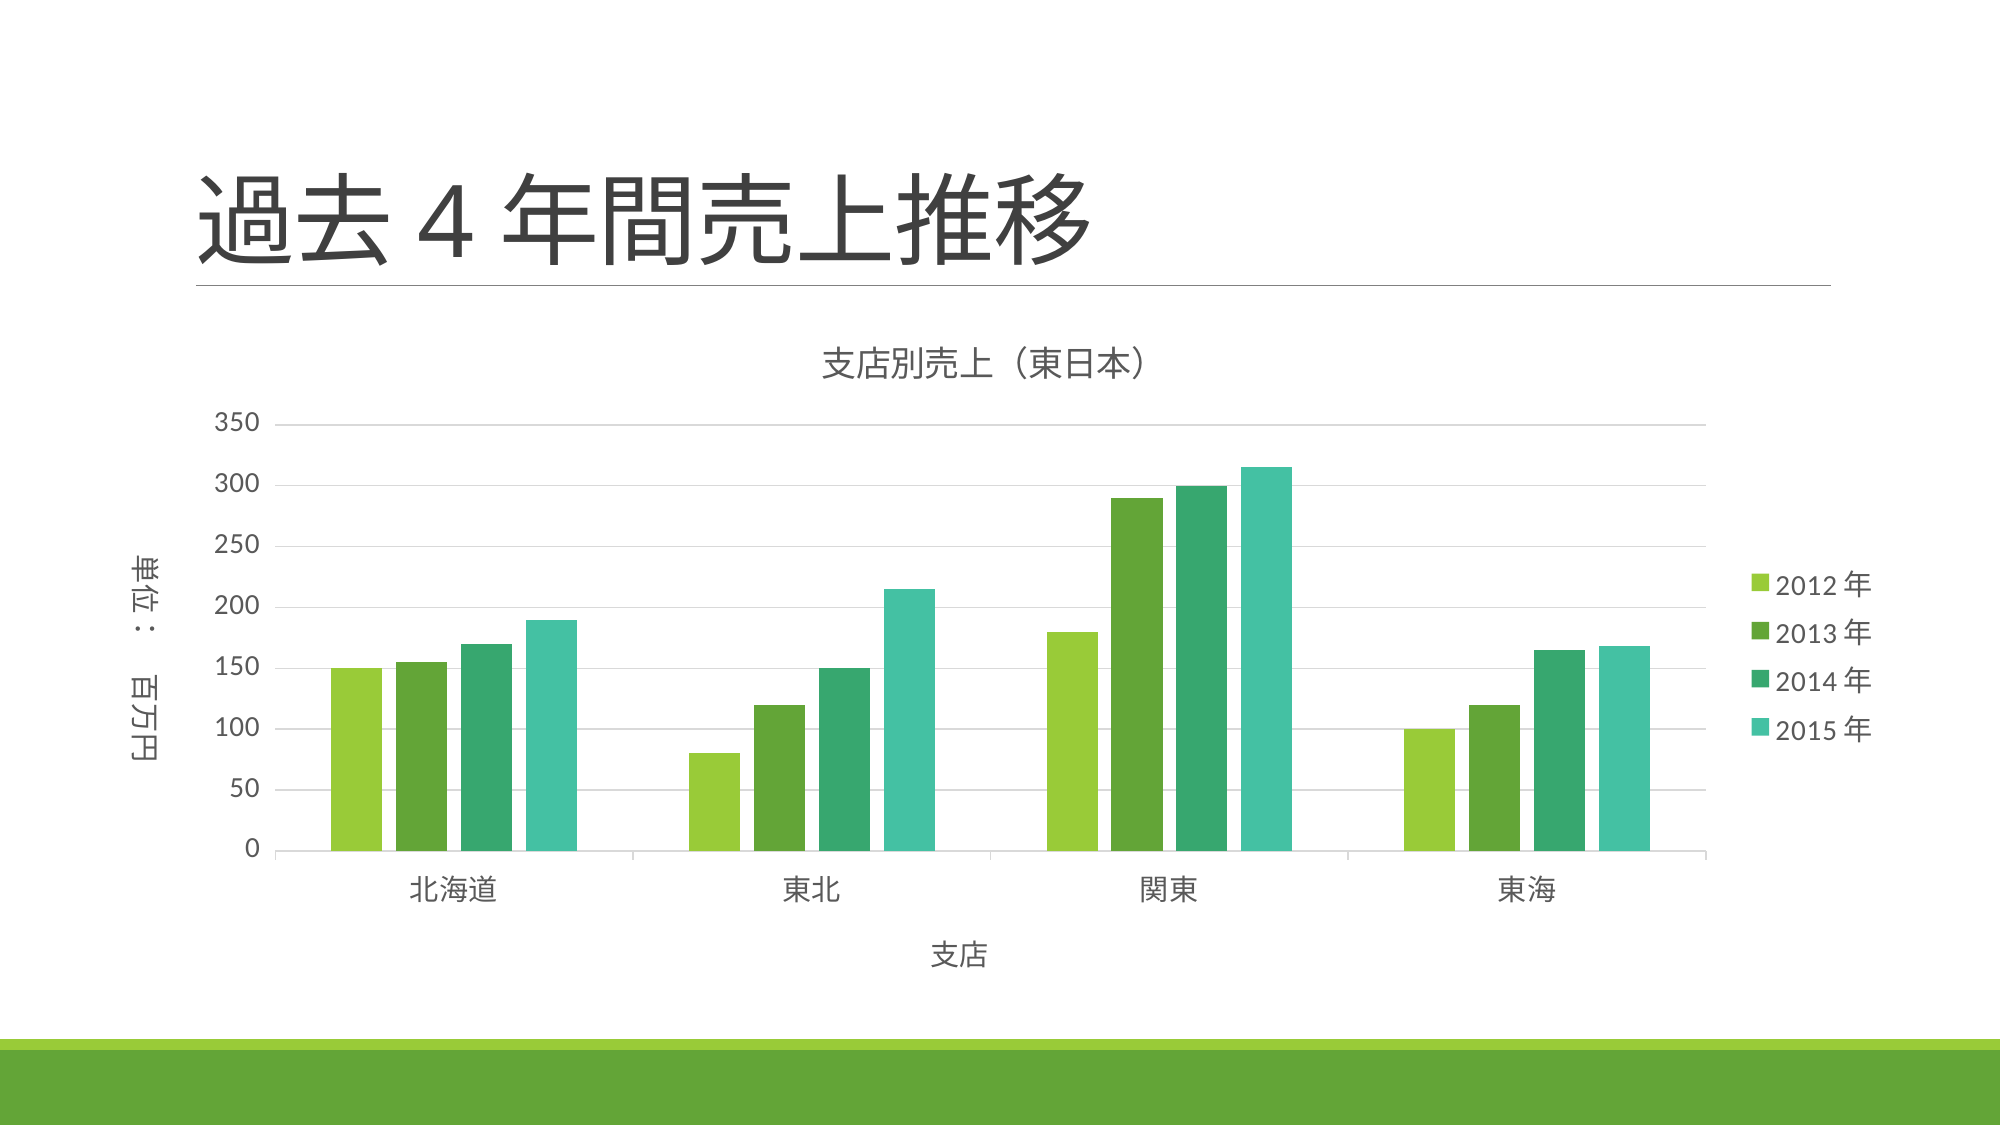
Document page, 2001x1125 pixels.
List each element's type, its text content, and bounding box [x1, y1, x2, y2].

title 過去4年間売上推移 [180, 47, 1830, 285]
chart [90, 302, 1897, 1008]
